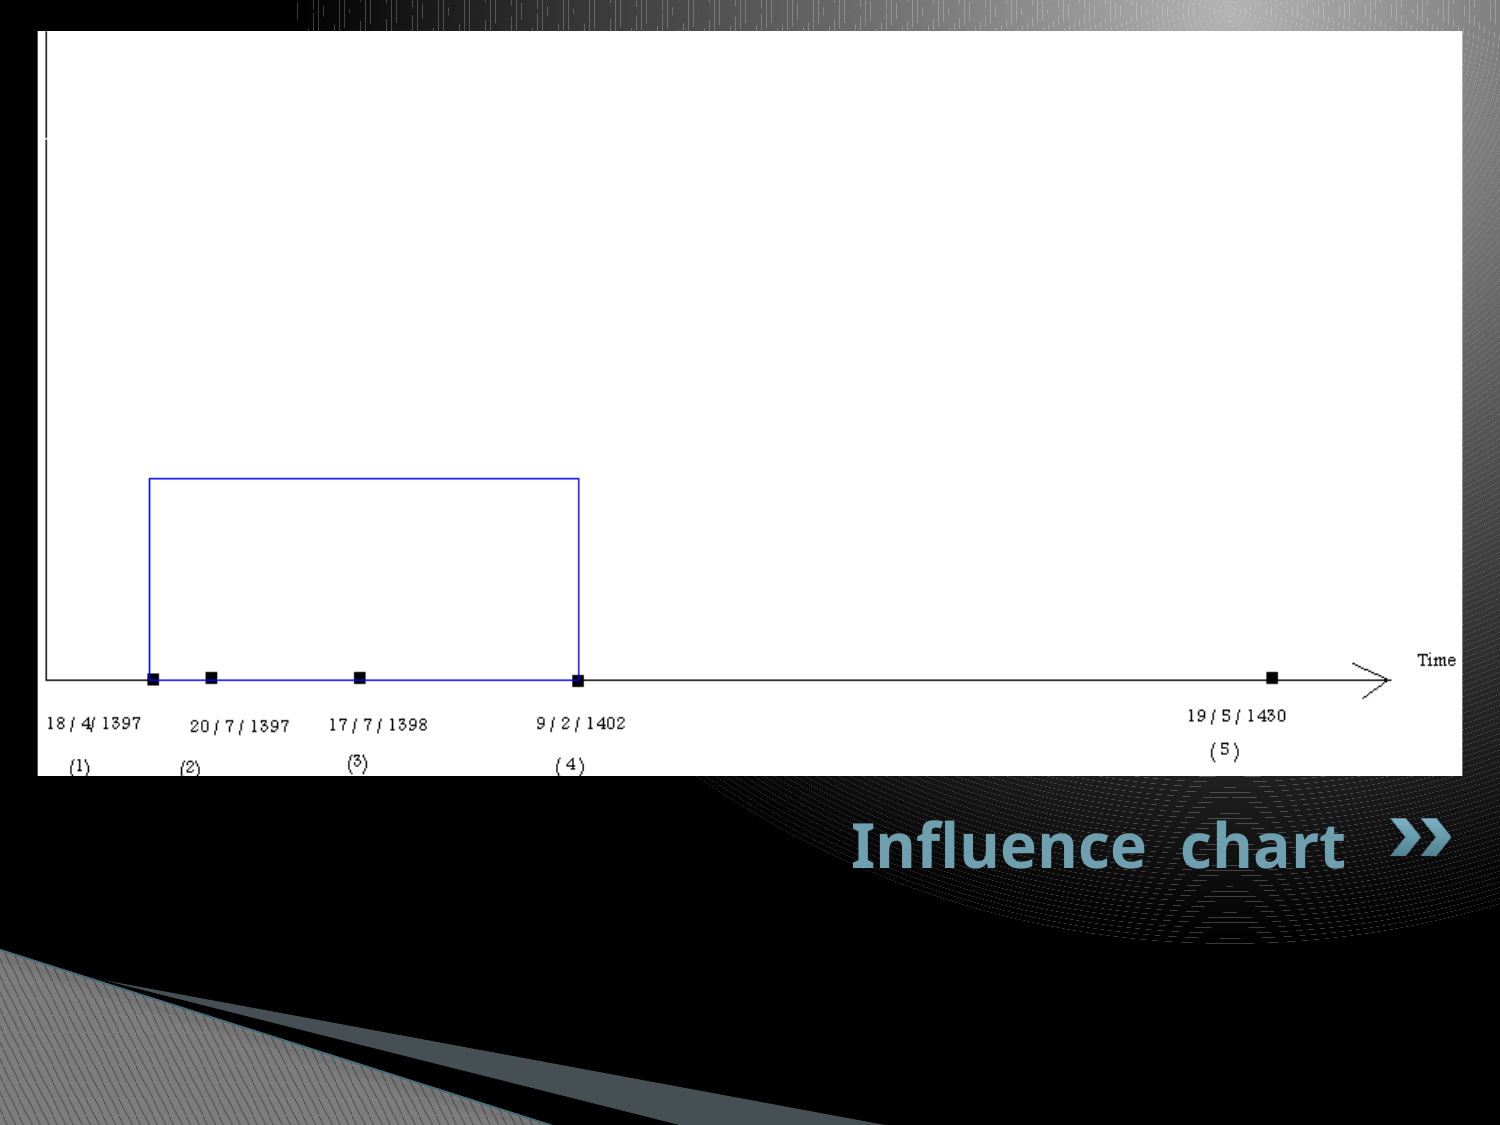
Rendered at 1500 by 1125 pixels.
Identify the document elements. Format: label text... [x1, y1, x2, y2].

picture [37, 30, 1463, 776]
title Influence chart [37, 798, 1363, 1024]
picture [0, 952, 543, 1125]
